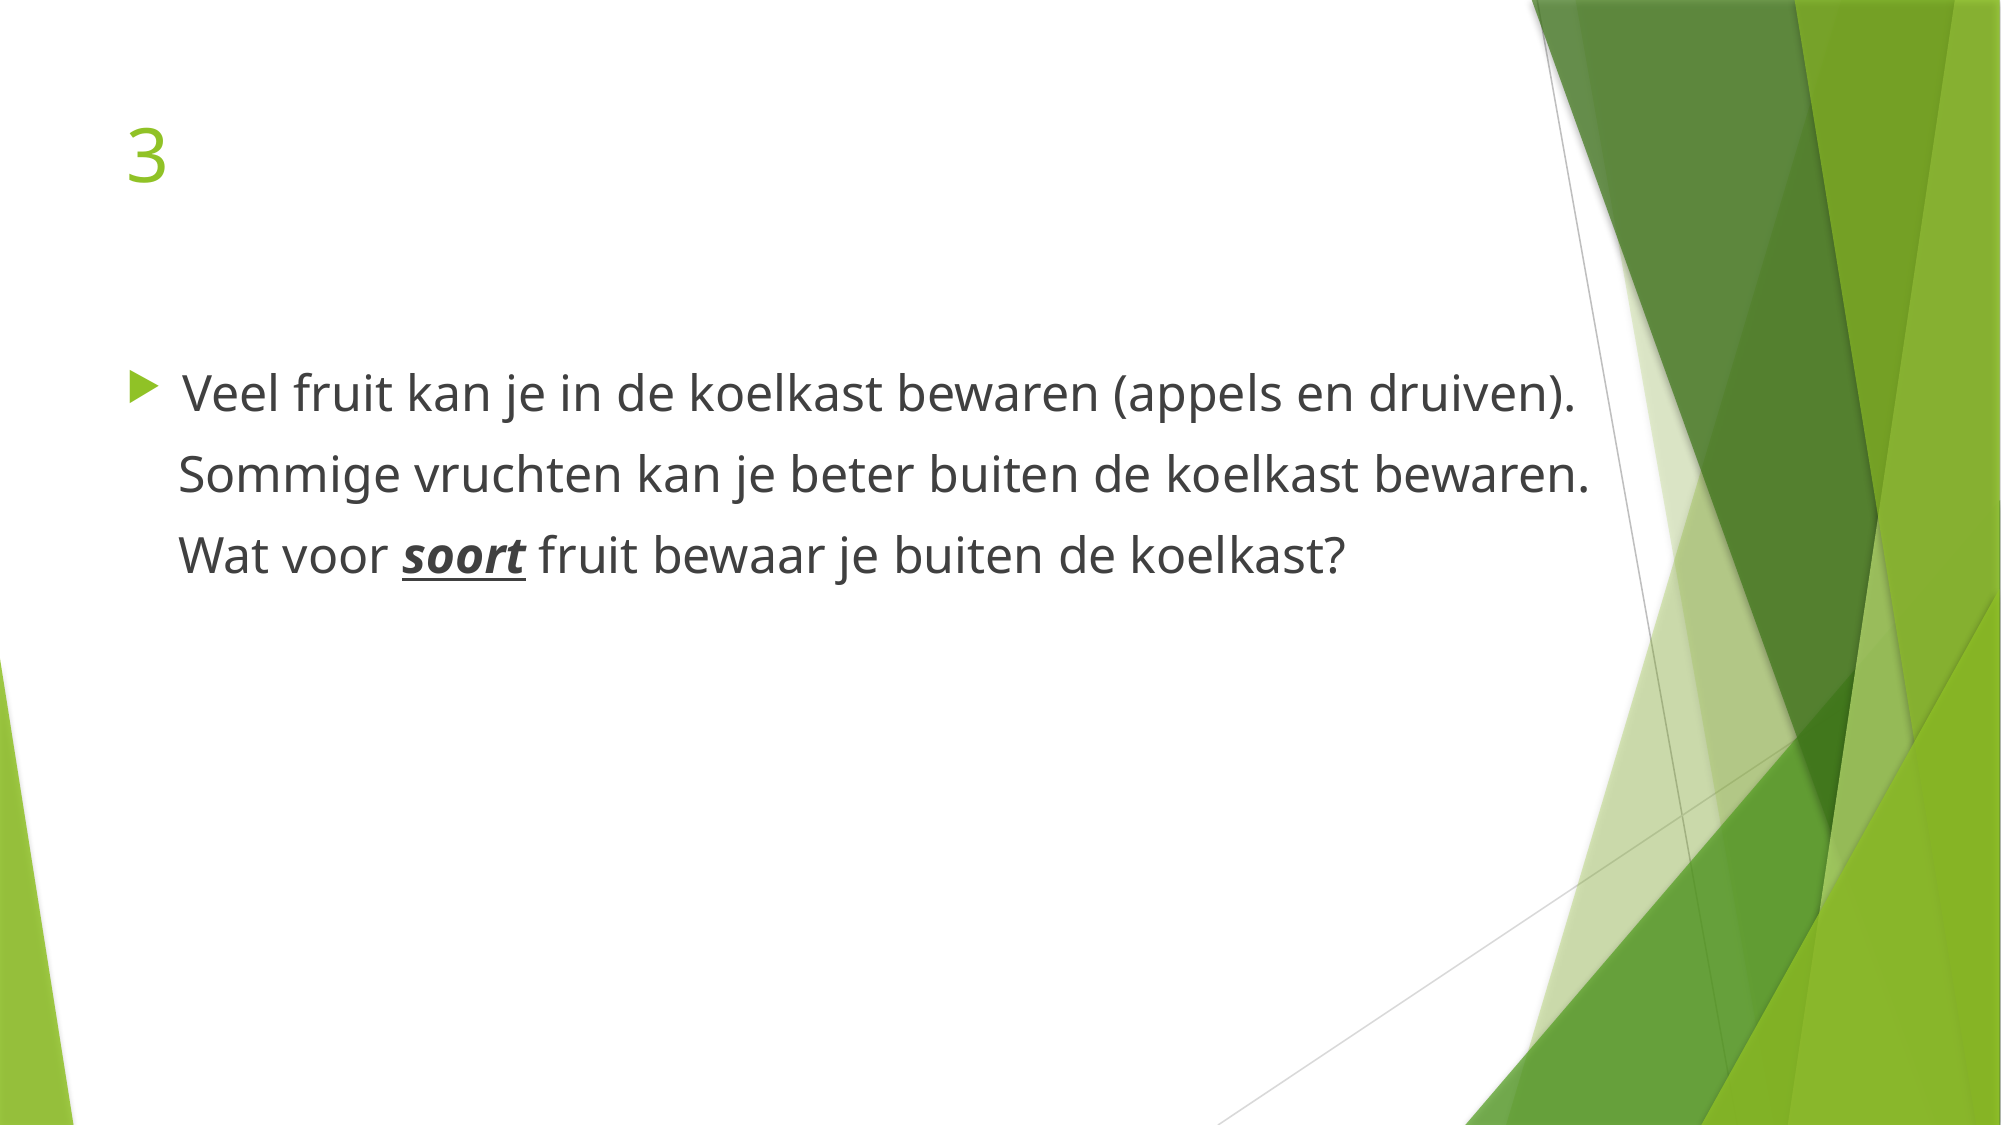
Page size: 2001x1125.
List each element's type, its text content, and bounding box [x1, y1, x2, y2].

list Veel fruit kan je in de koelkast bewaren (appels en druiven). Sommige vruchten kan je beter buiten de koelkast bewaren. Wat voor soort fruit bewaar je buiten de koelkast? [111, 354, 1910, 992]
title 3 [111, 99, 1522, 317]
